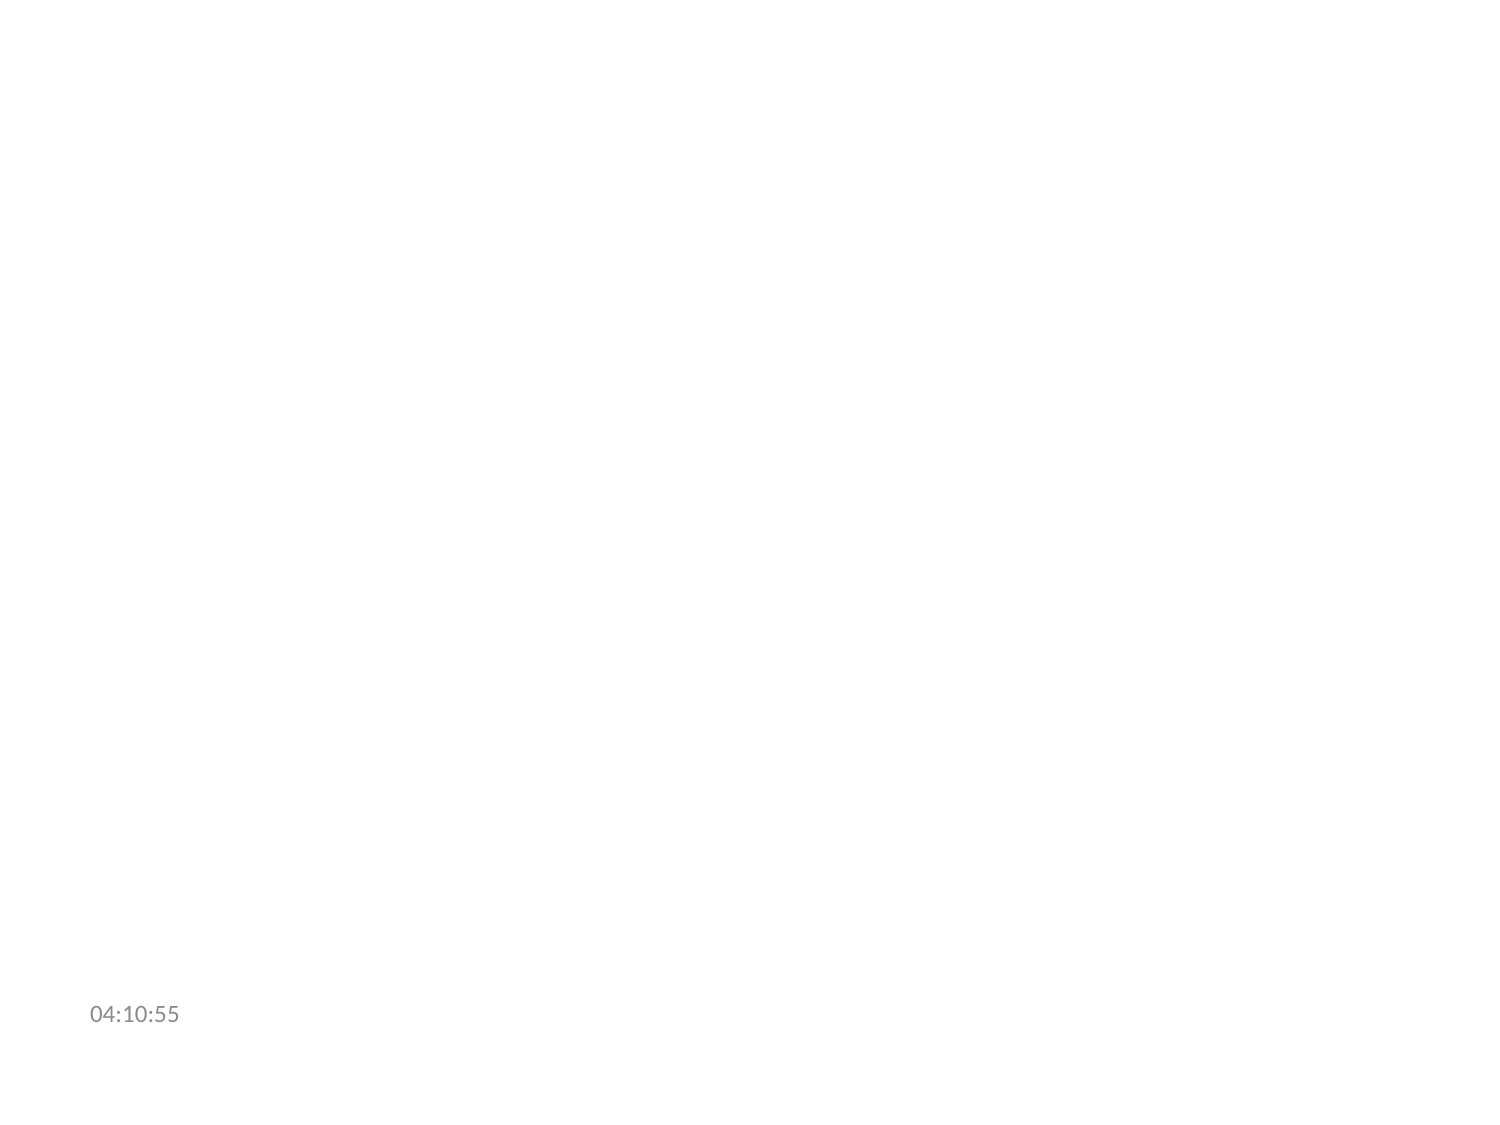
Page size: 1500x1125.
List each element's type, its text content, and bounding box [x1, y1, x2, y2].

text_box 15:35:09 [75, 982, 425, 1043]
